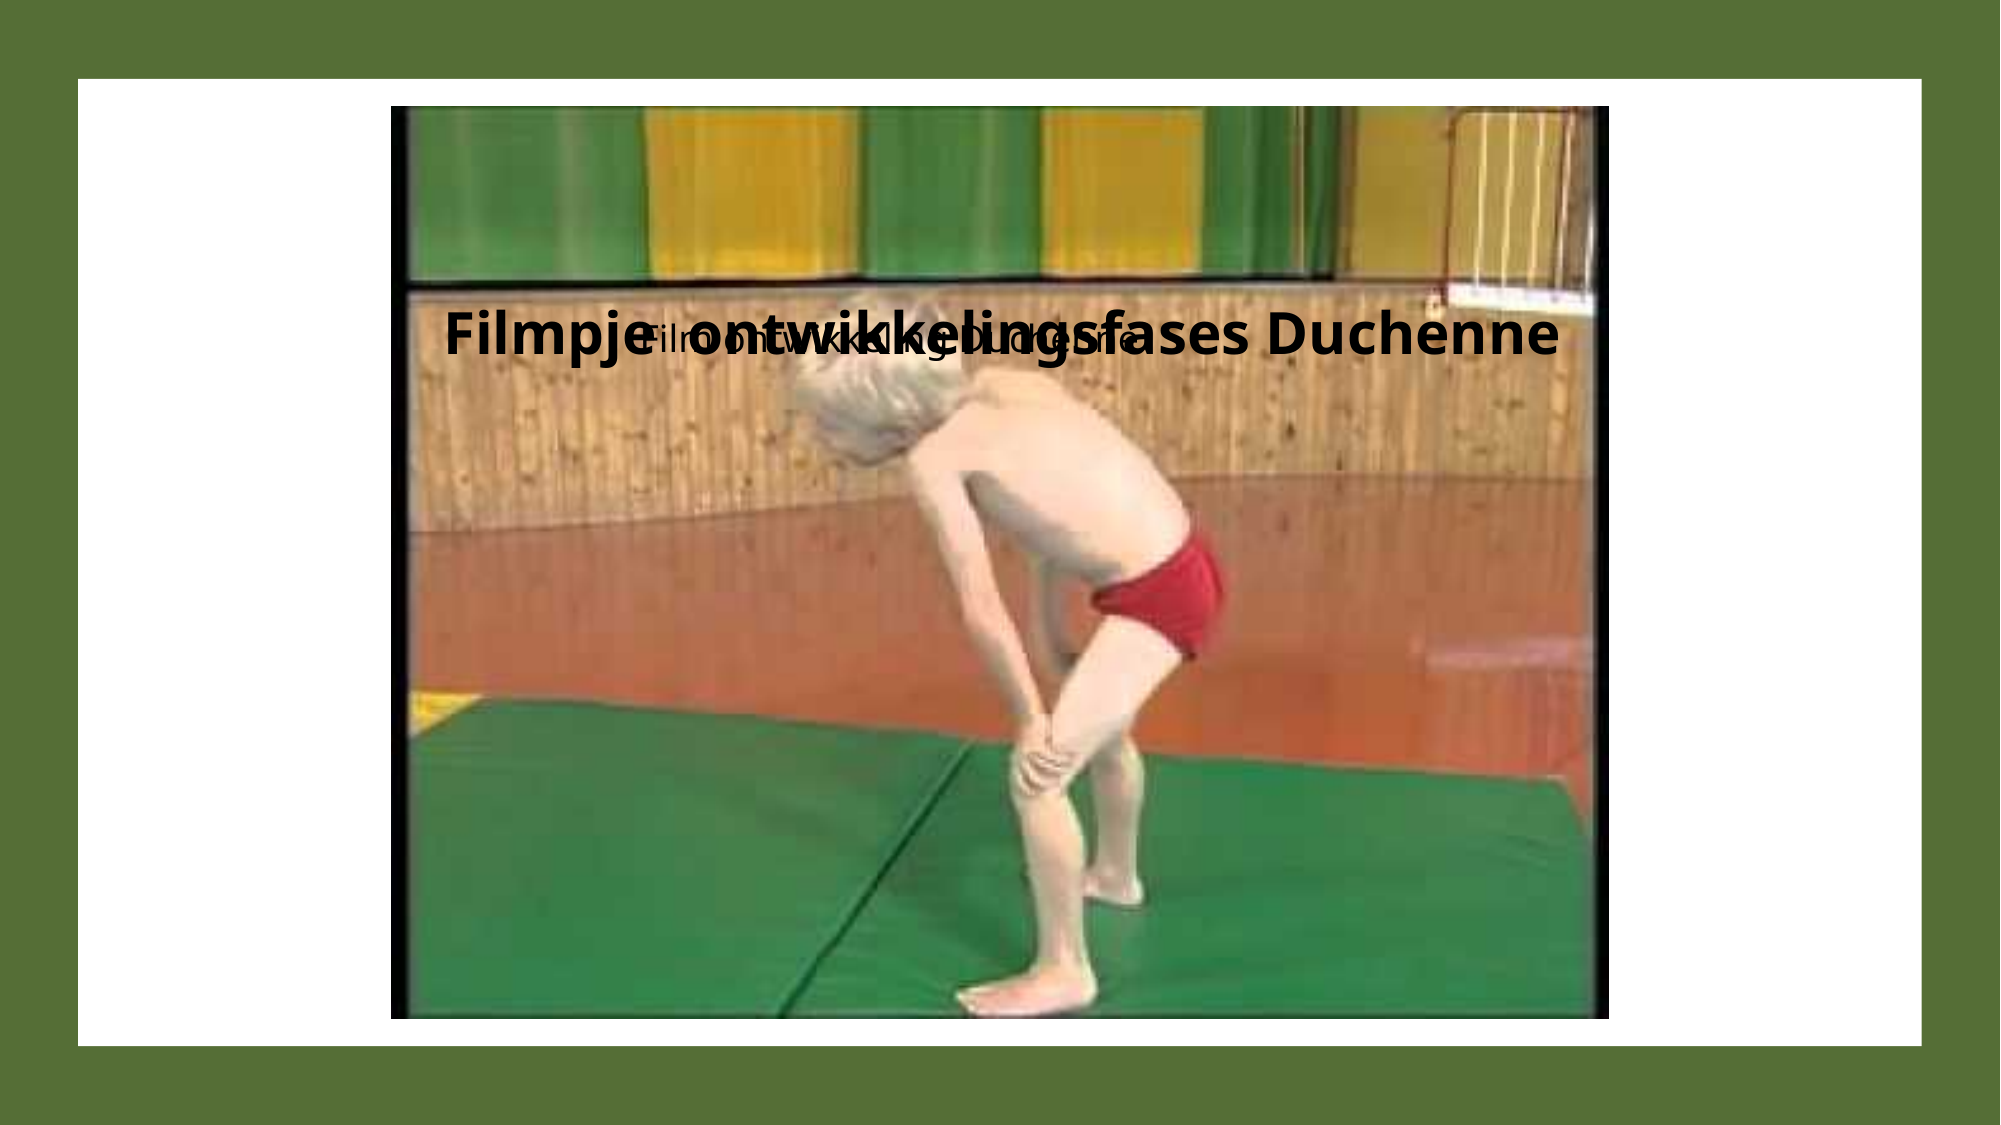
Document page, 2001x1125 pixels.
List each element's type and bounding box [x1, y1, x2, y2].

picture [0, 0, 2000, 1125]
list [390, 105, 1610, 1020]
